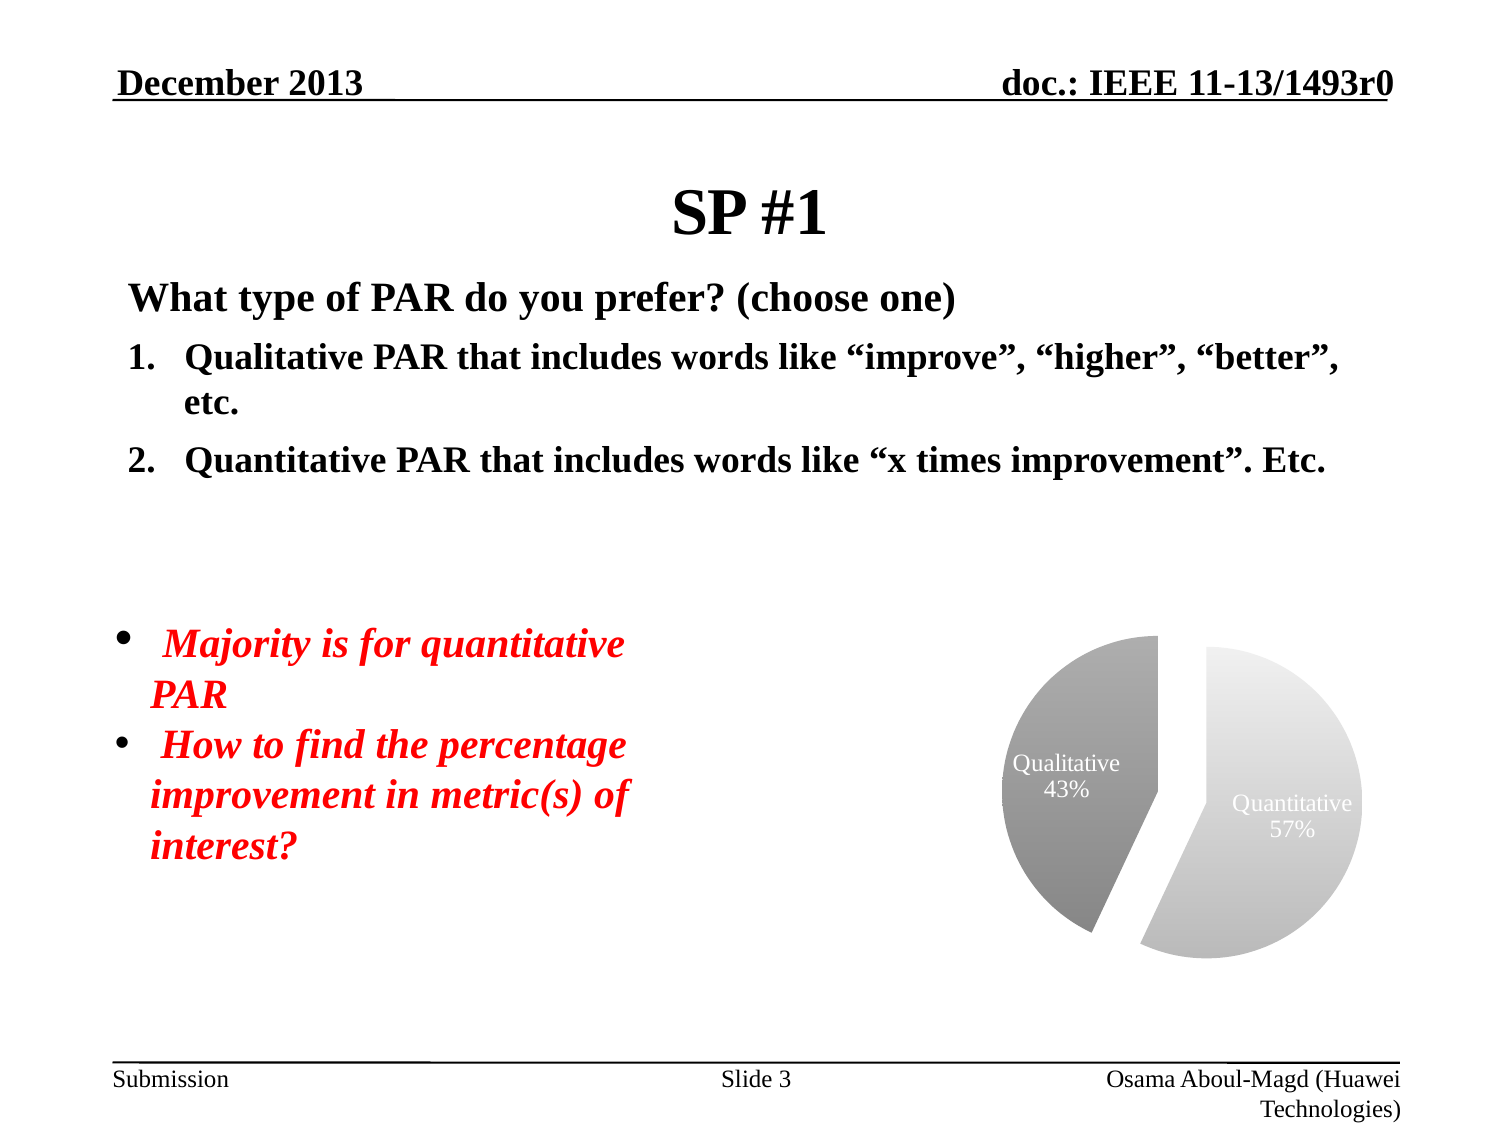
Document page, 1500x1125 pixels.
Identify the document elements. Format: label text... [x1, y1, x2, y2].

chart [812, 512, 1438, 988]
list What type of PAR do you prefer? (choose one) 1. Qualitative PAR that includes words like “improve”, “higher”, “better”, etc. 2. Quantitative PAR that includes words like “x times improvement”. Etc. [112, 262, 1388, 576]
slide_number Slide 3 [712, 1061, 800, 1123]
footer Osama Aboul-Magd (Huawei Technologies) [1031, 1061, 1402, 1093]
title SP #1 [112, 111, 1388, 262]
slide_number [116, 58, 507, 104]
text_box Majority is for quantitative PAR How to find the percentage improvement in metric(s) of interest? [99, 599, 725, 875]
